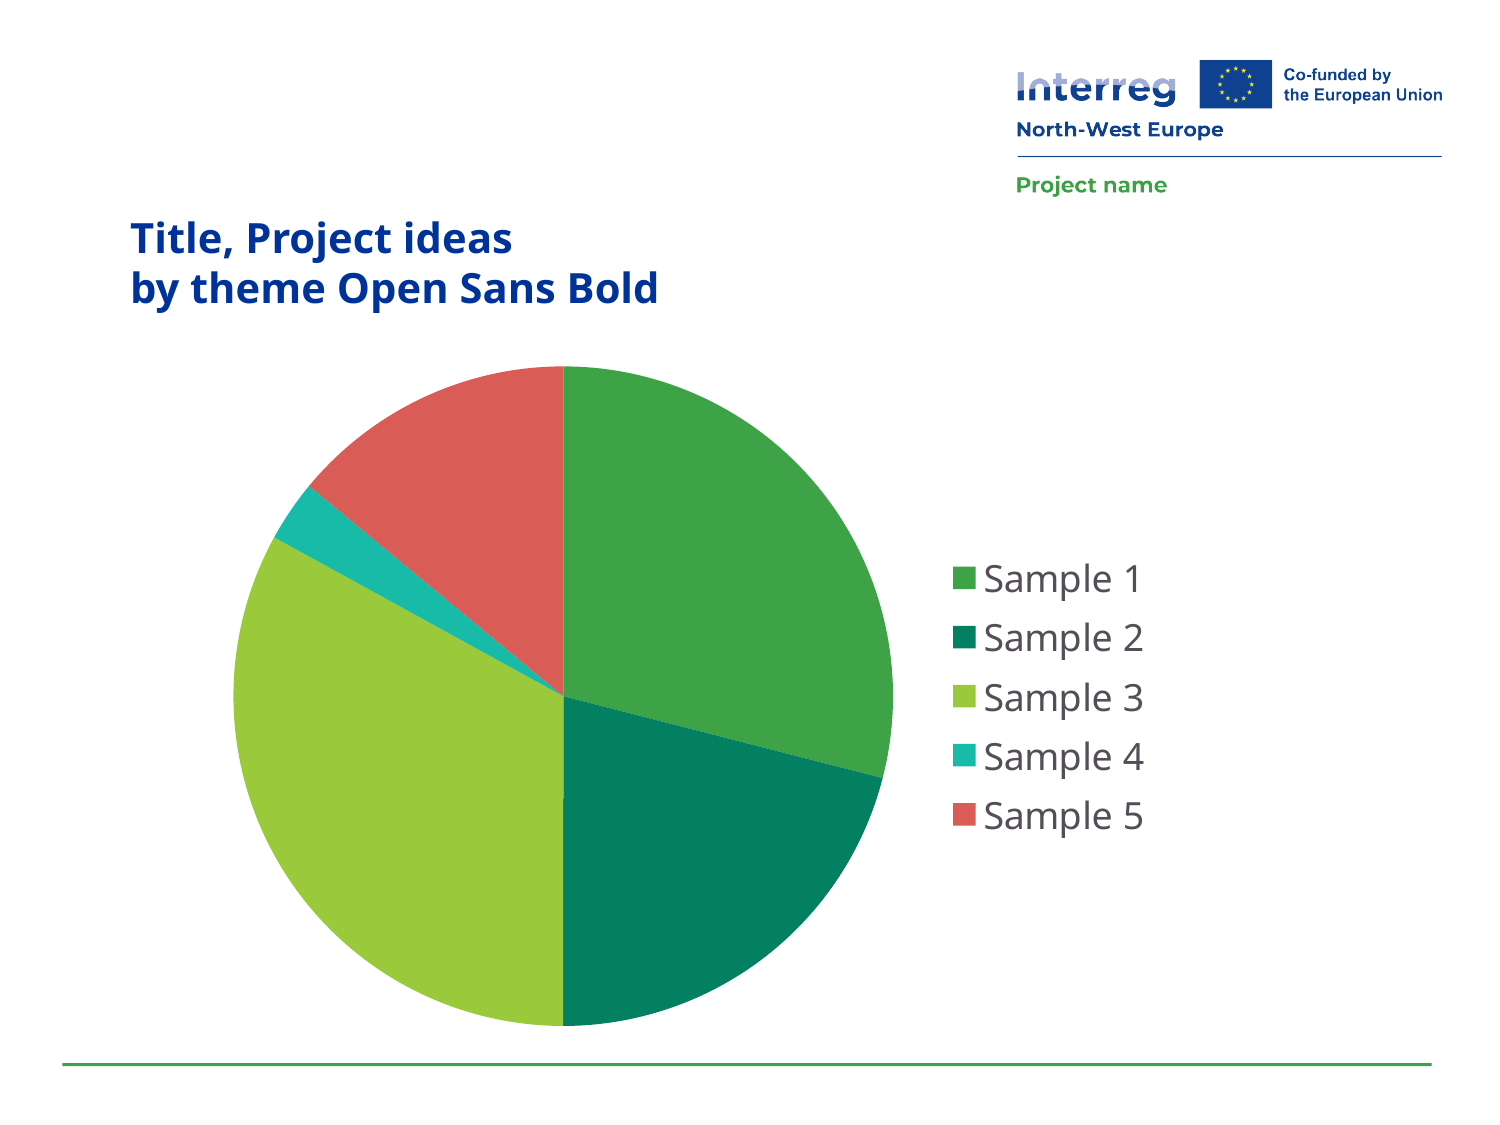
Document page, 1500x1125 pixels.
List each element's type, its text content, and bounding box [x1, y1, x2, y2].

picture [958, 0, 1500, 252]
chart [185, 352, 1170, 1040]
text_box Title, Project ideas by theme Open Sans Bold [115, 204, 859, 352]
